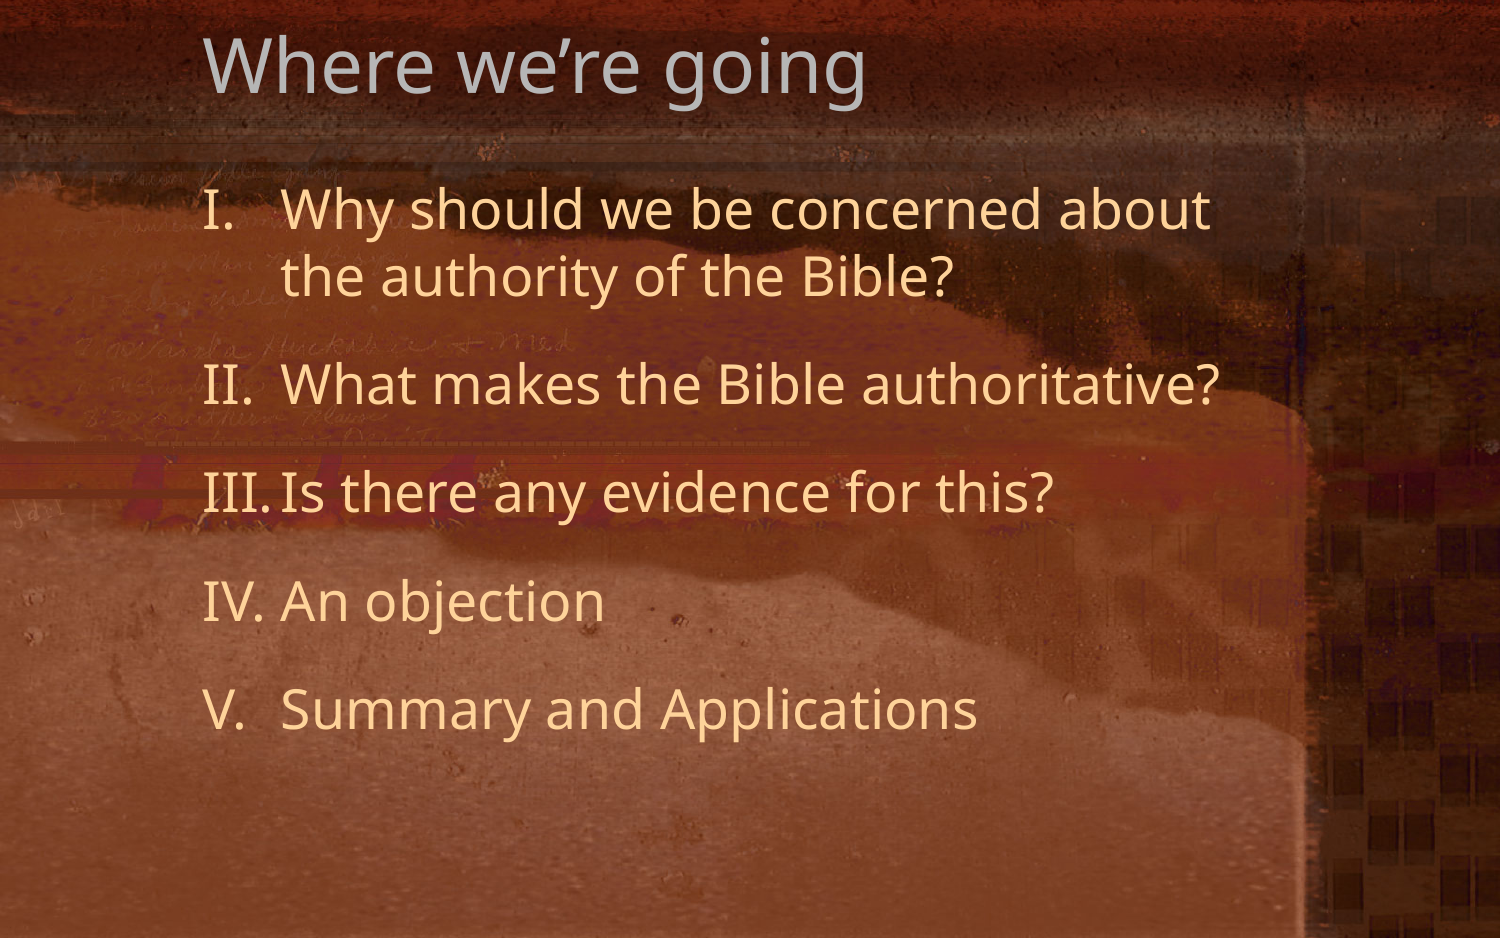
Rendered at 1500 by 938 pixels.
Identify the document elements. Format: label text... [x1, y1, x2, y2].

picture [0, 0, 1500, 938]
title Where we’re going [187, 0, 1500, 126]
list Why should we be concerned about the authority of the Bible? What makes the Bible authoritative? Is there any evidence for this? An objection Summary and Applications [187, 166, 1288, 838]
